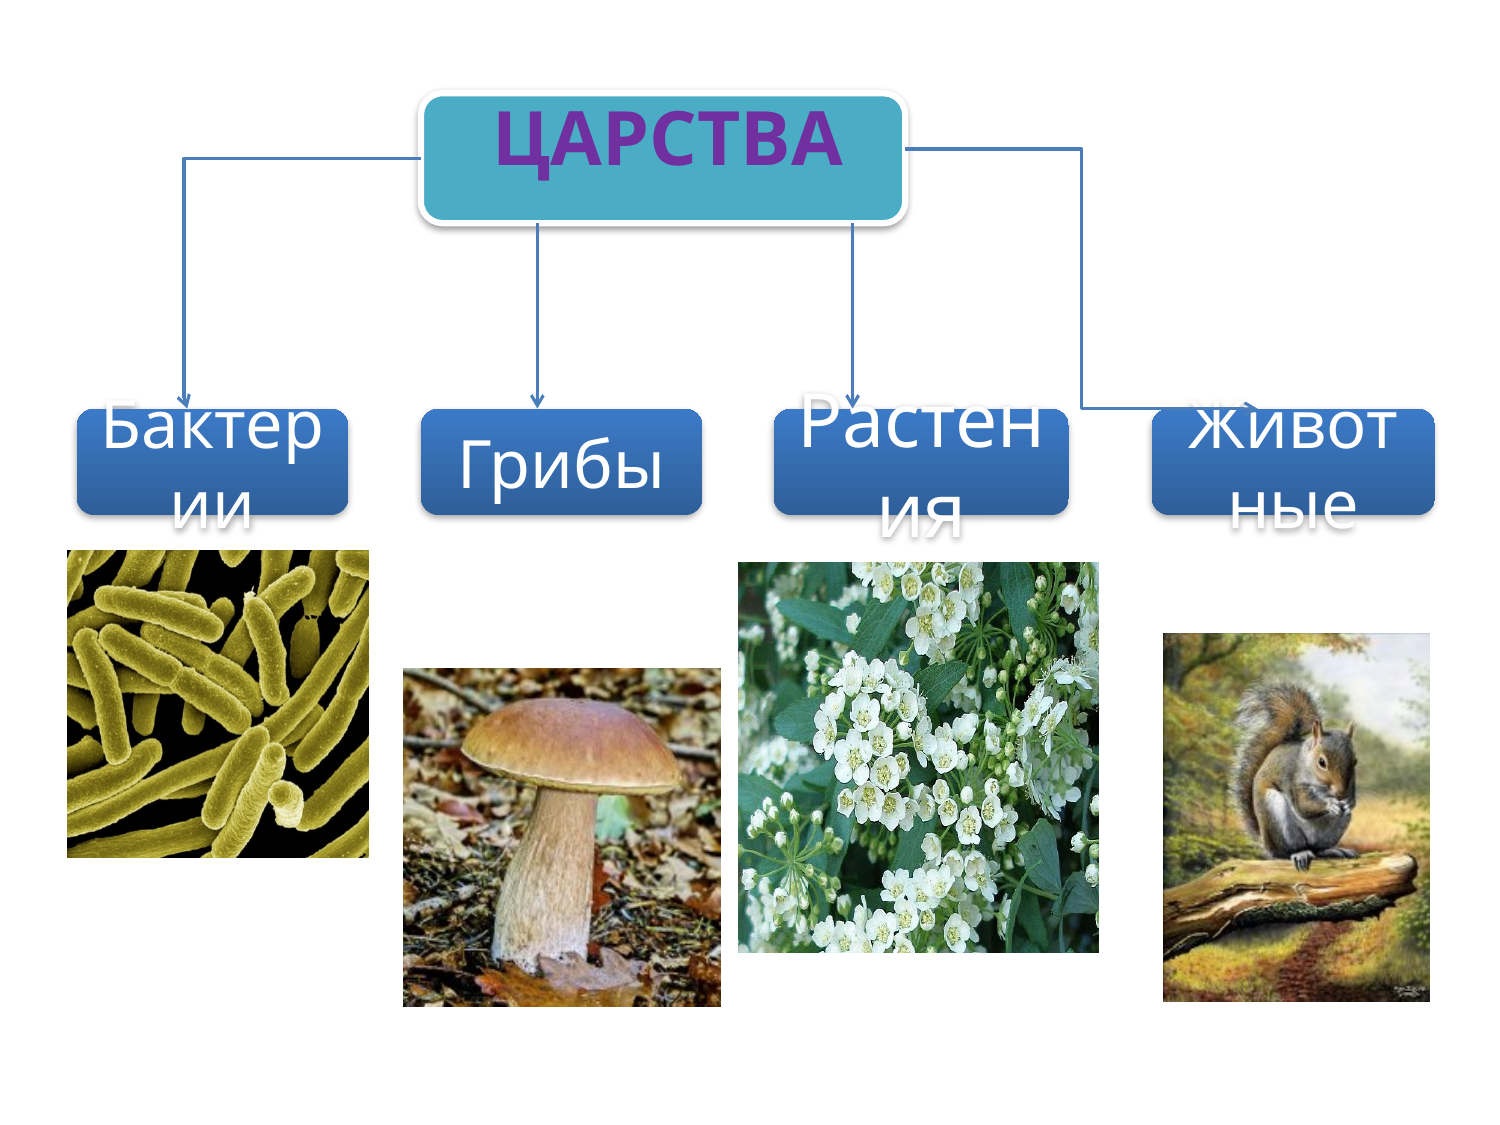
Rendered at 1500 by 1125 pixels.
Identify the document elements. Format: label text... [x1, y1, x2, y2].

picture [737, 562, 1100, 953]
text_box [904, 148, 1259, 410]
text_box Животные [1151, 408, 1436, 516]
picture [1163, 633, 1430, 1002]
picture [402, 668, 721, 1007]
text_box Грибы [420, 408, 703, 516]
text_box Бактерии [76, 408, 349, 516]
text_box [186, 158, 422, 409]
picture [66, 550, 370, 859]
text_box царства [417, 90, 909, 227]
text_box Растения [773, 408, 1069, 516]
